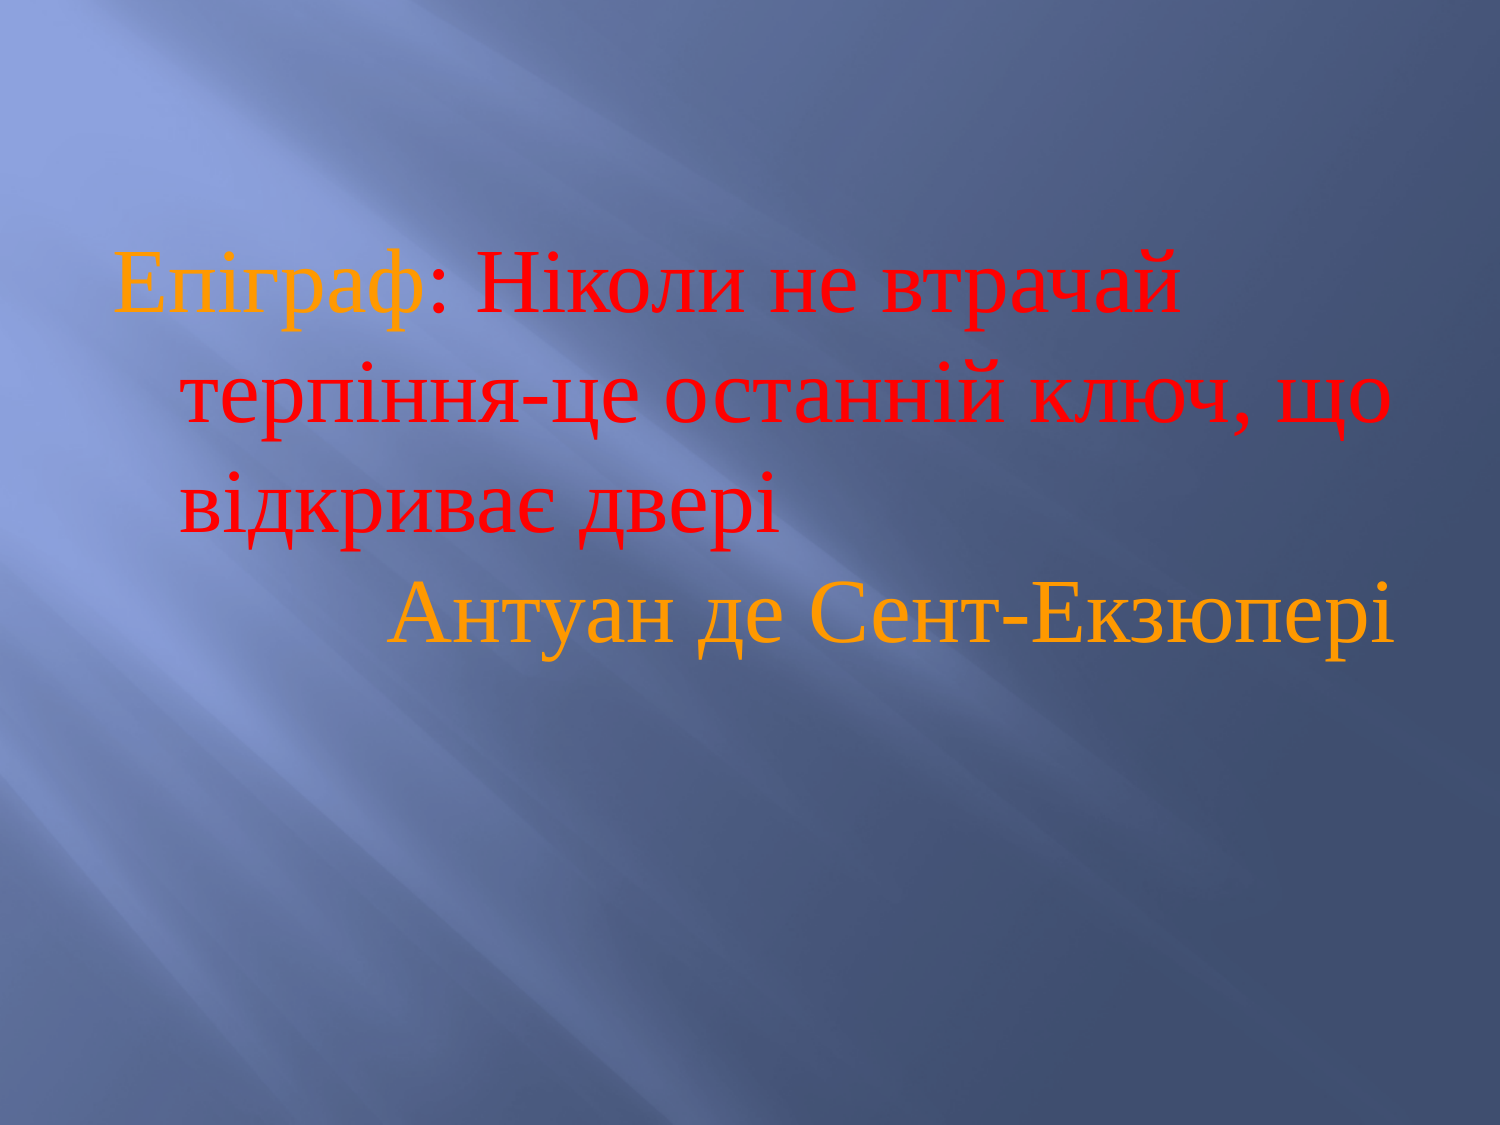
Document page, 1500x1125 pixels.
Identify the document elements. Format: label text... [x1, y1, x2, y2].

list Епіграф: Ніколи не втрачай терпіння-це останній ключ, що відкриває двері Антуан де Сент-Екзюпері [75, 125, 1425, 1005]
